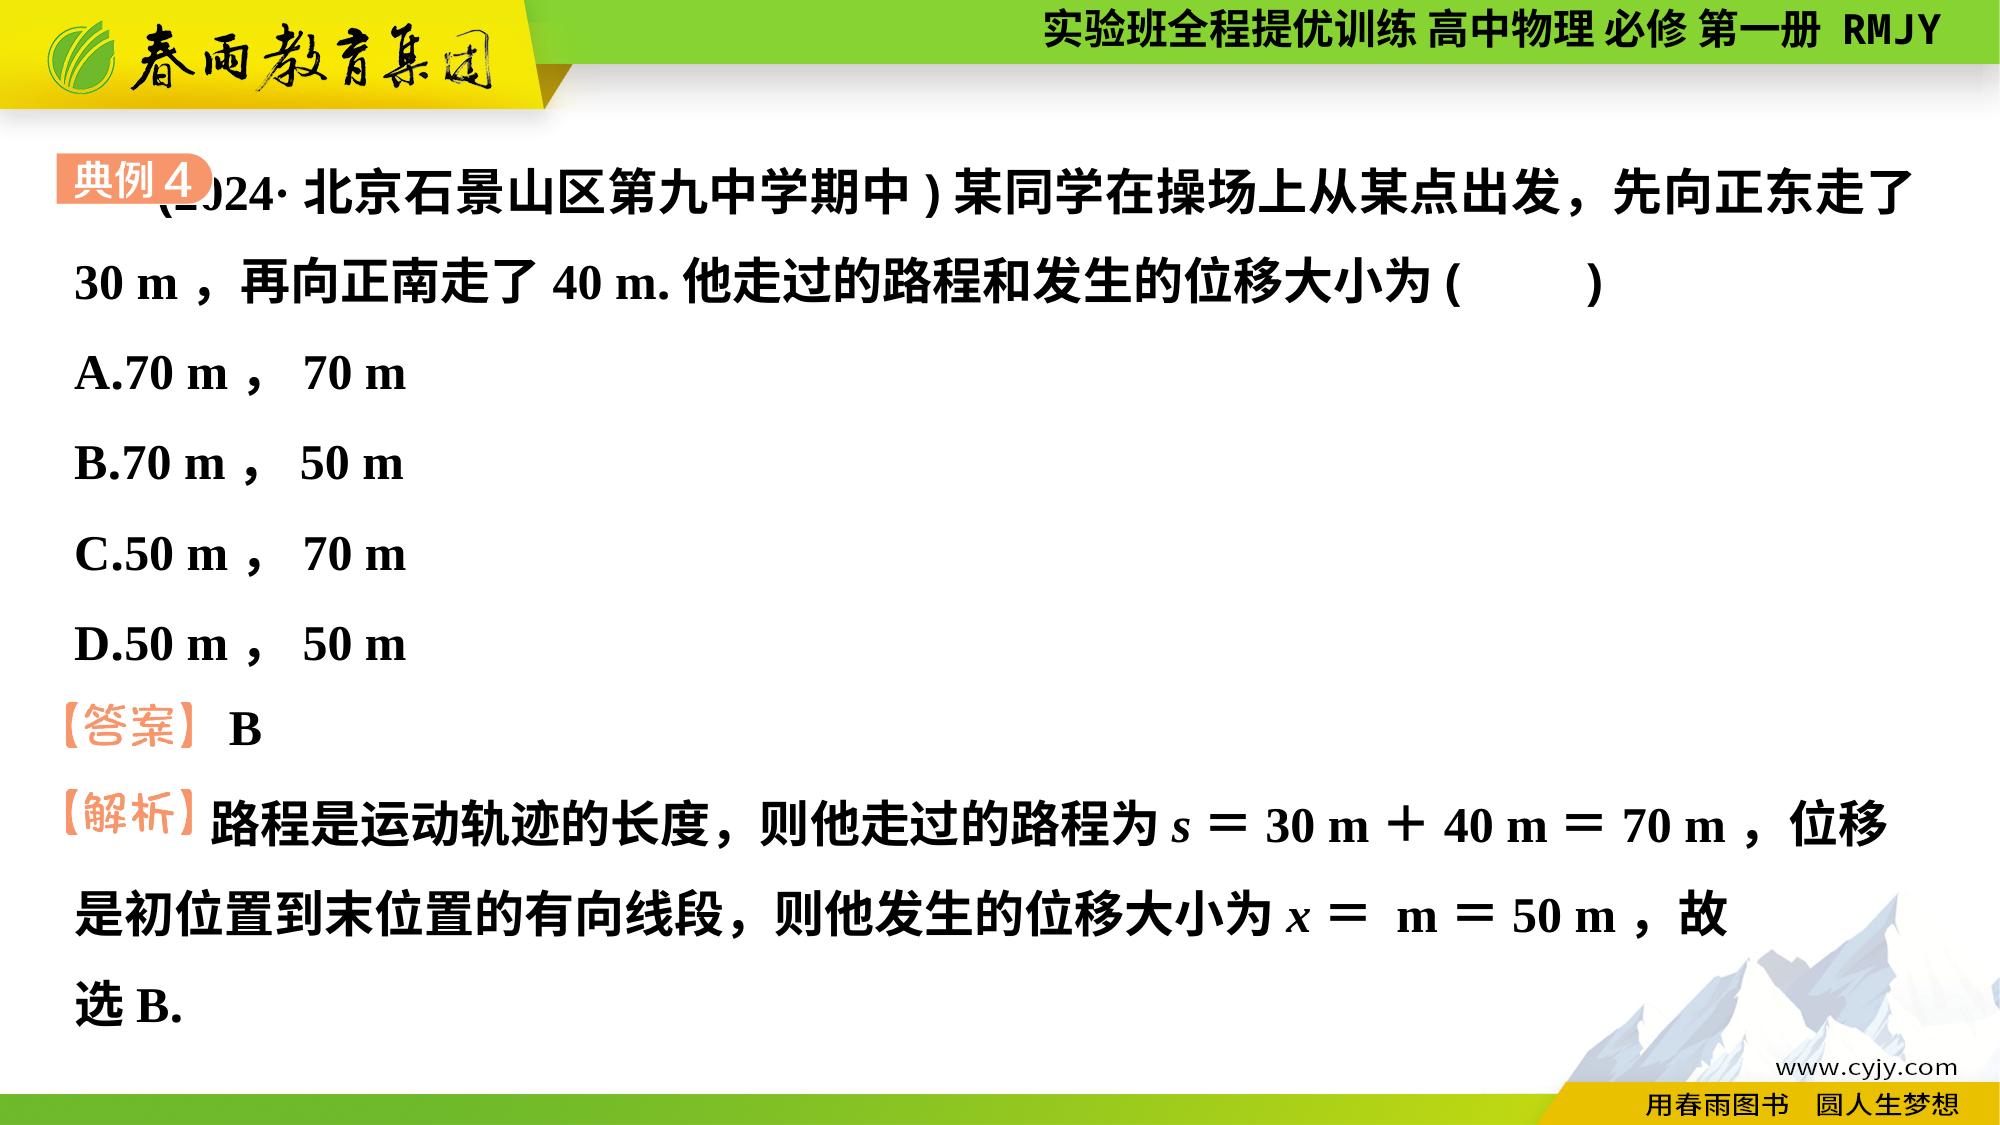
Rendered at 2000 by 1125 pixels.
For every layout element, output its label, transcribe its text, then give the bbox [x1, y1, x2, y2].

text_box B [214, 688, 278, 764]
picture [0, 0, 2000, 1125]
list (2024·北京石景山区第九中学期中)某同学在操场上从某点出发，先向正东走了30 m，再向正南走了40 m.他走过的路程和发生的位移大小为( ) A.70 m，70 m B.70 m，50 m C.50 m，70 m D.50 m，50 m [59, 122, 1944, 683]
